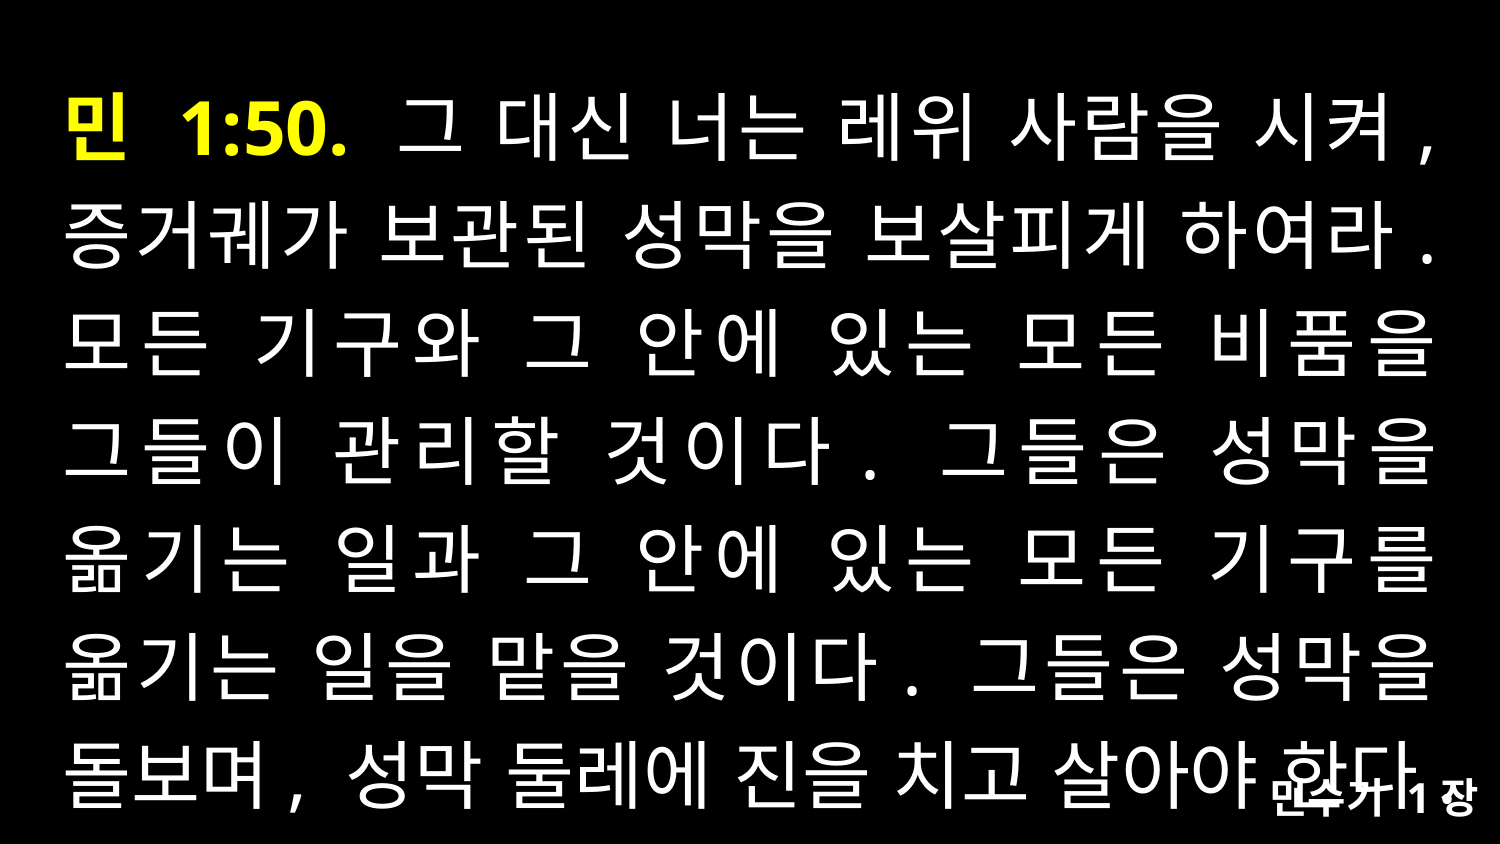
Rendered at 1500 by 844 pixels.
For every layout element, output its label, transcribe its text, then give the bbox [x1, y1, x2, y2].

subtitle 민수기 1장 [916, 770, 1500, 844]
title 민 1:50. 그 대신 너는 레위 사람을 시켜, 증거궤가 보관된 성막을 보살피게 하여라. 모든 기구와 그 안에 있는 모든 비품을 그들이 관리할 것이다. 그들은 성막을 옮기는 일과 그 안에 있는 모든 기구를 옮기는 일을 맡을 것이다. 그들은 성막을 돌보며, 성막 둘레에 진을 치고 살아야 한다. [0, 0, 1500, 844]
